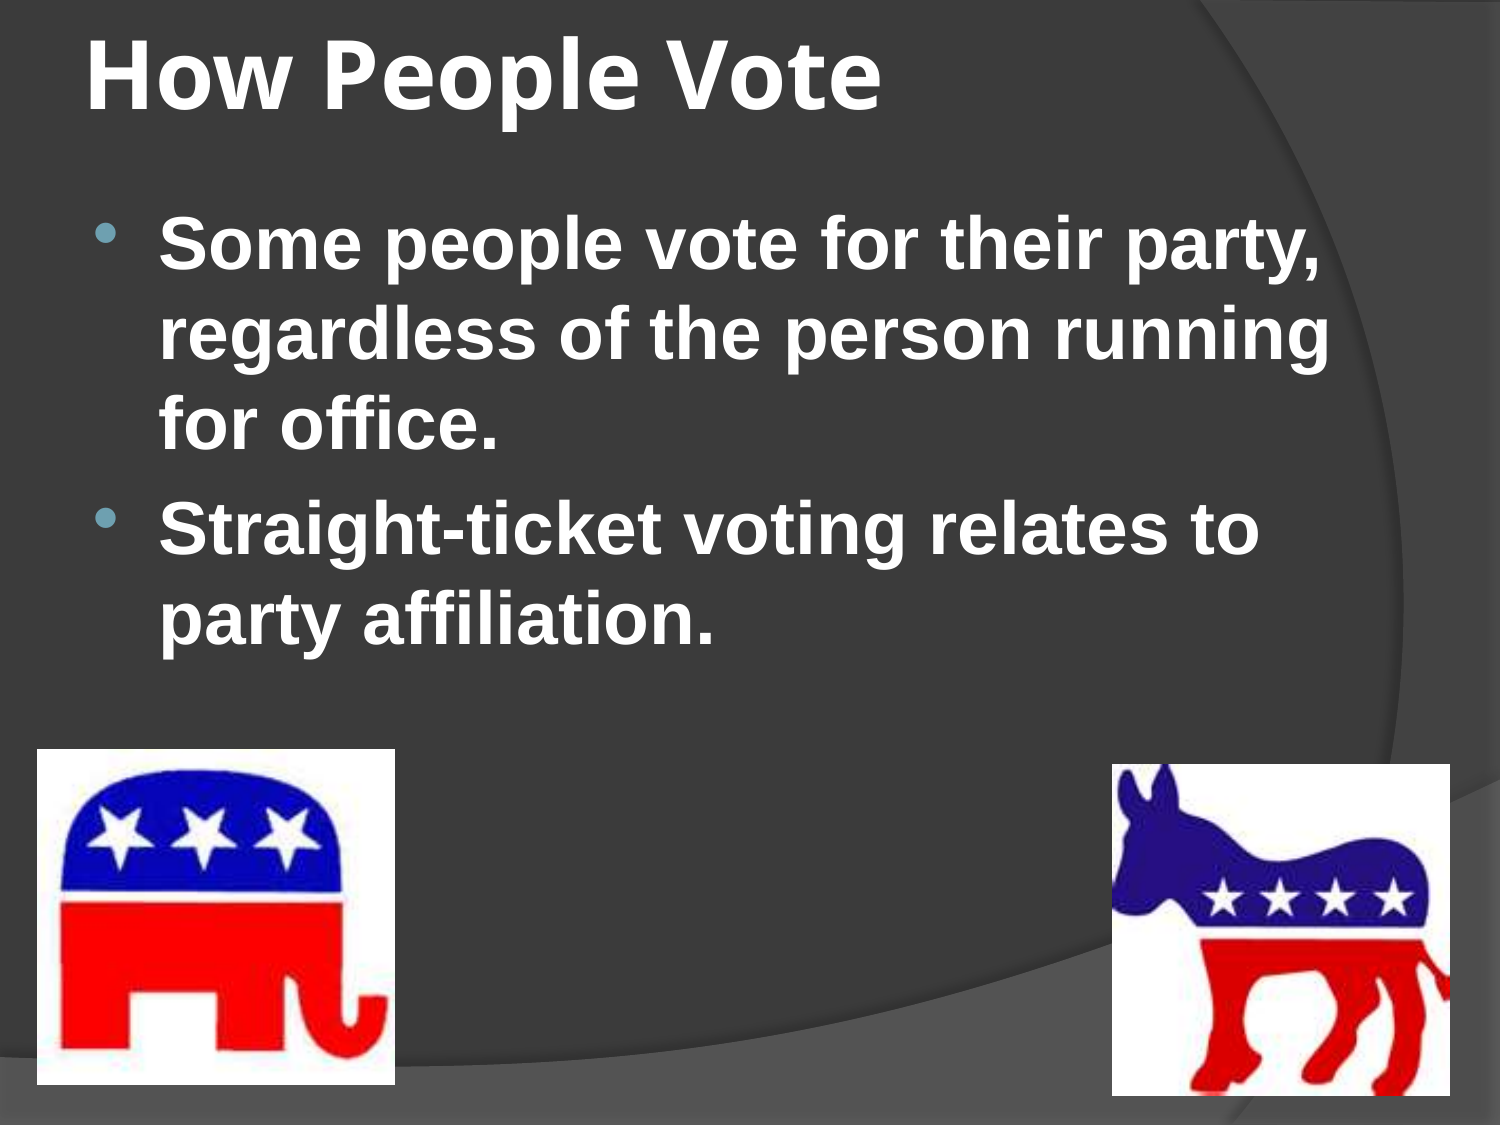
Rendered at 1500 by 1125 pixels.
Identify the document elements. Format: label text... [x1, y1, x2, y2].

picture [37, 749, 395, 1085]
title How People Vote [75, 0, 1425, 143]
picture [1112, 763, 1451, 1096]
list Some people vote for their party, regardless of the person running for office. Straight-ticket voting relates to party affiliation. [75, 187, 1413, 1025]
